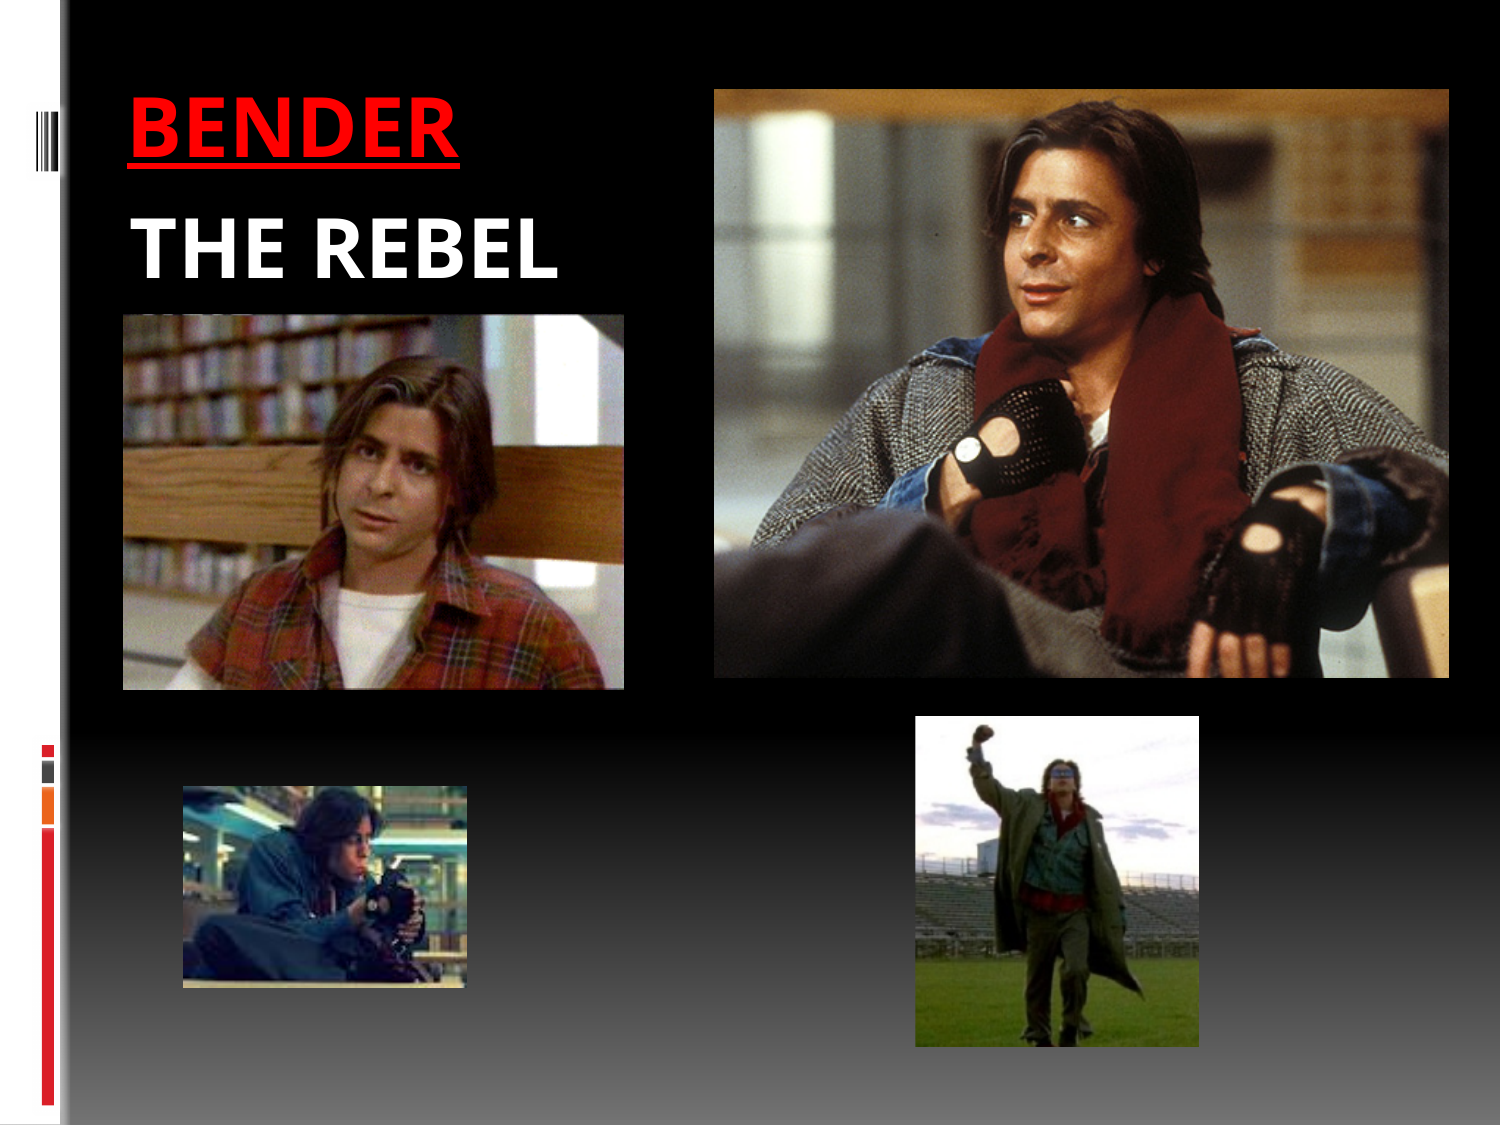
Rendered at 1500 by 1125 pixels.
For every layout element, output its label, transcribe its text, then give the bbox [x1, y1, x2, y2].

picture [914, 715, 1200, 1048]
picture [714, 89, 1449, 678]
subtitle THE REBEL [113, 156, 705, 303]
picture [123, 313, 625, 690]
picture [182, 786, 467, 988]
title Bender [112, 66, 1388, 308]
